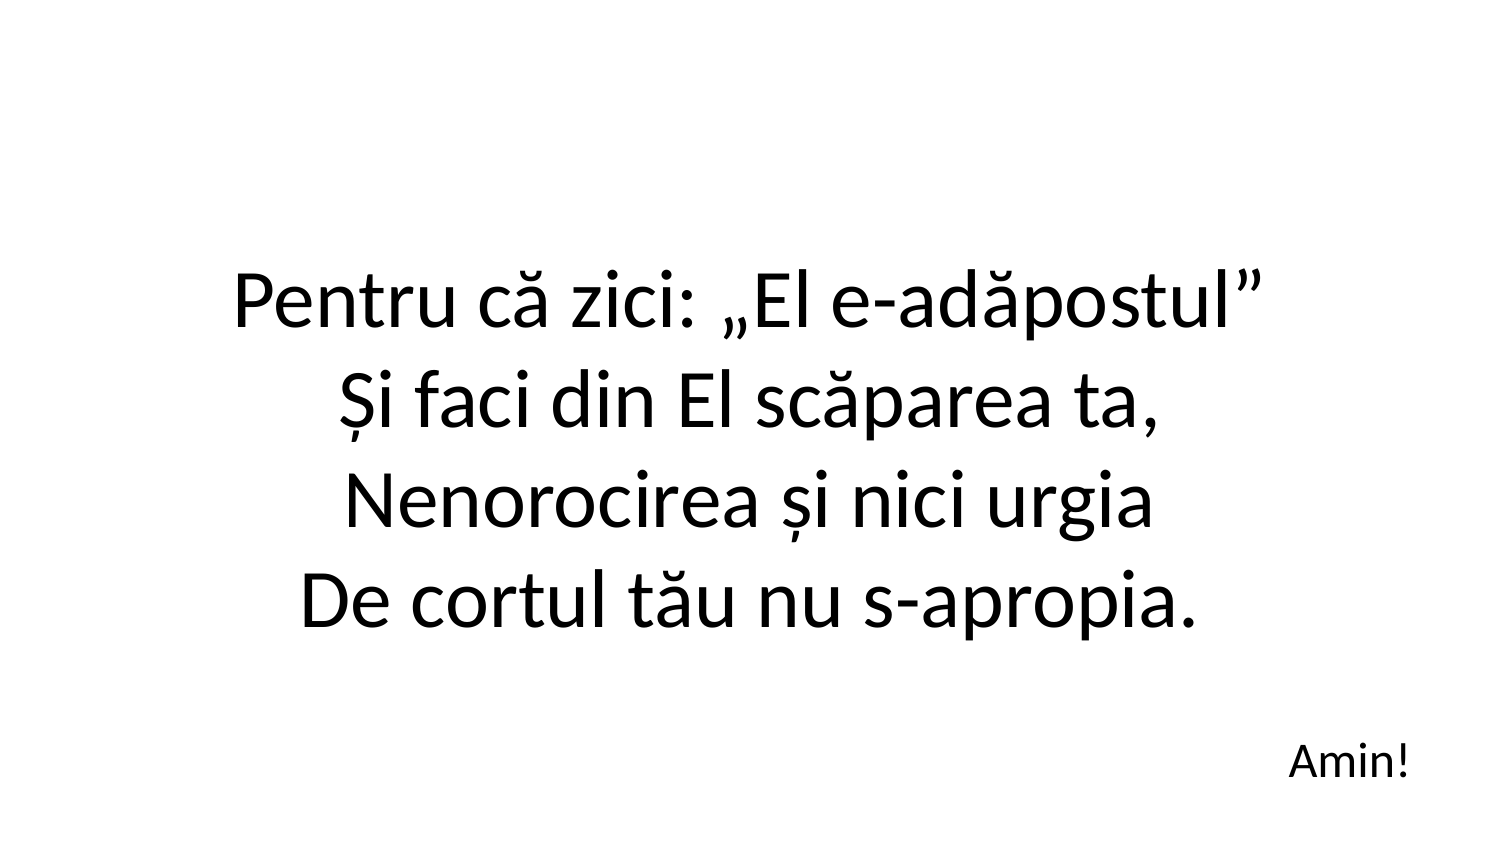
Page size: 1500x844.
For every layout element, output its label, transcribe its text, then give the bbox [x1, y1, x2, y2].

text_box Pentru că zici: „El e-adăpostul” Și faci din El scăparea ta, Nenorocirea și nici urgia De cortul tău nu s-apropia. [217, 192, 1283, 652]
text_box Amin! [1273, 674, 1427, 795]
